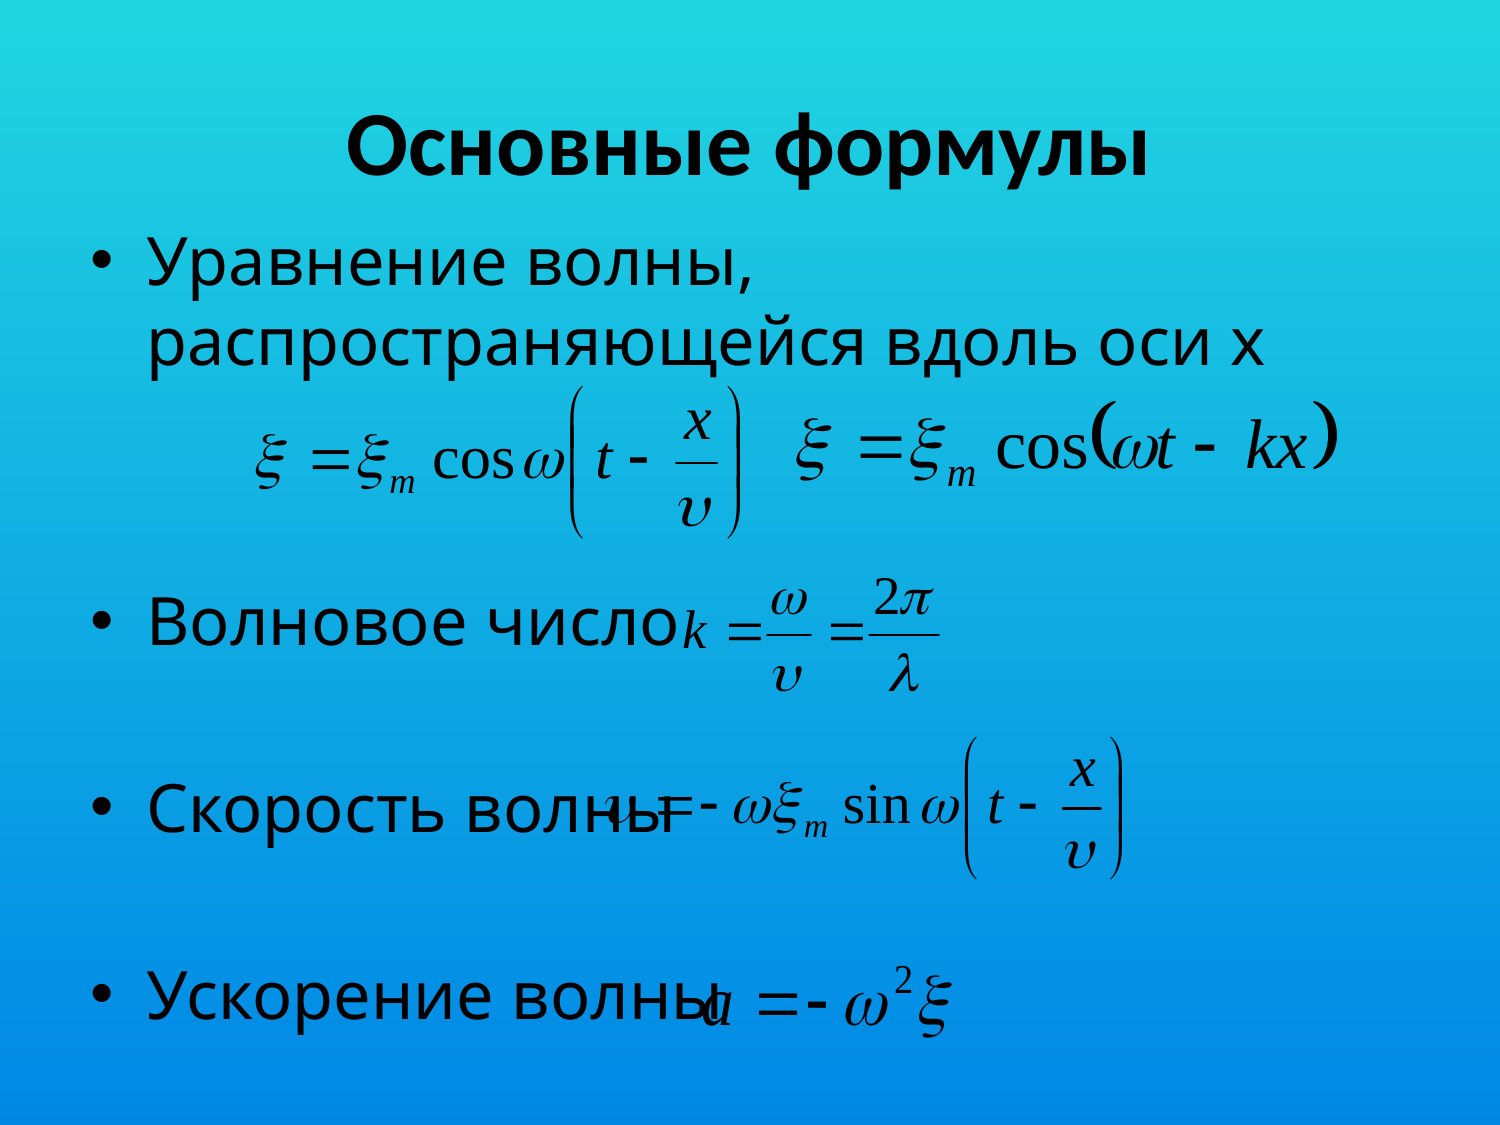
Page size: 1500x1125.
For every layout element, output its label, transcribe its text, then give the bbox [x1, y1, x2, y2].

list Уравнение волны, распространяющейся вдоль оси х Волновое число Скорость волны Ускорение волны [75, 210, 1425, 1074]
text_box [691, 948, 966, 1055]
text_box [673, 562, 950, 704]
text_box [245, 374, 762, 552]
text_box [597, 726, 1142, 891]
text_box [784, 398, 1344, 505]
title Основные формулы [75, 45, 1425, 210]
